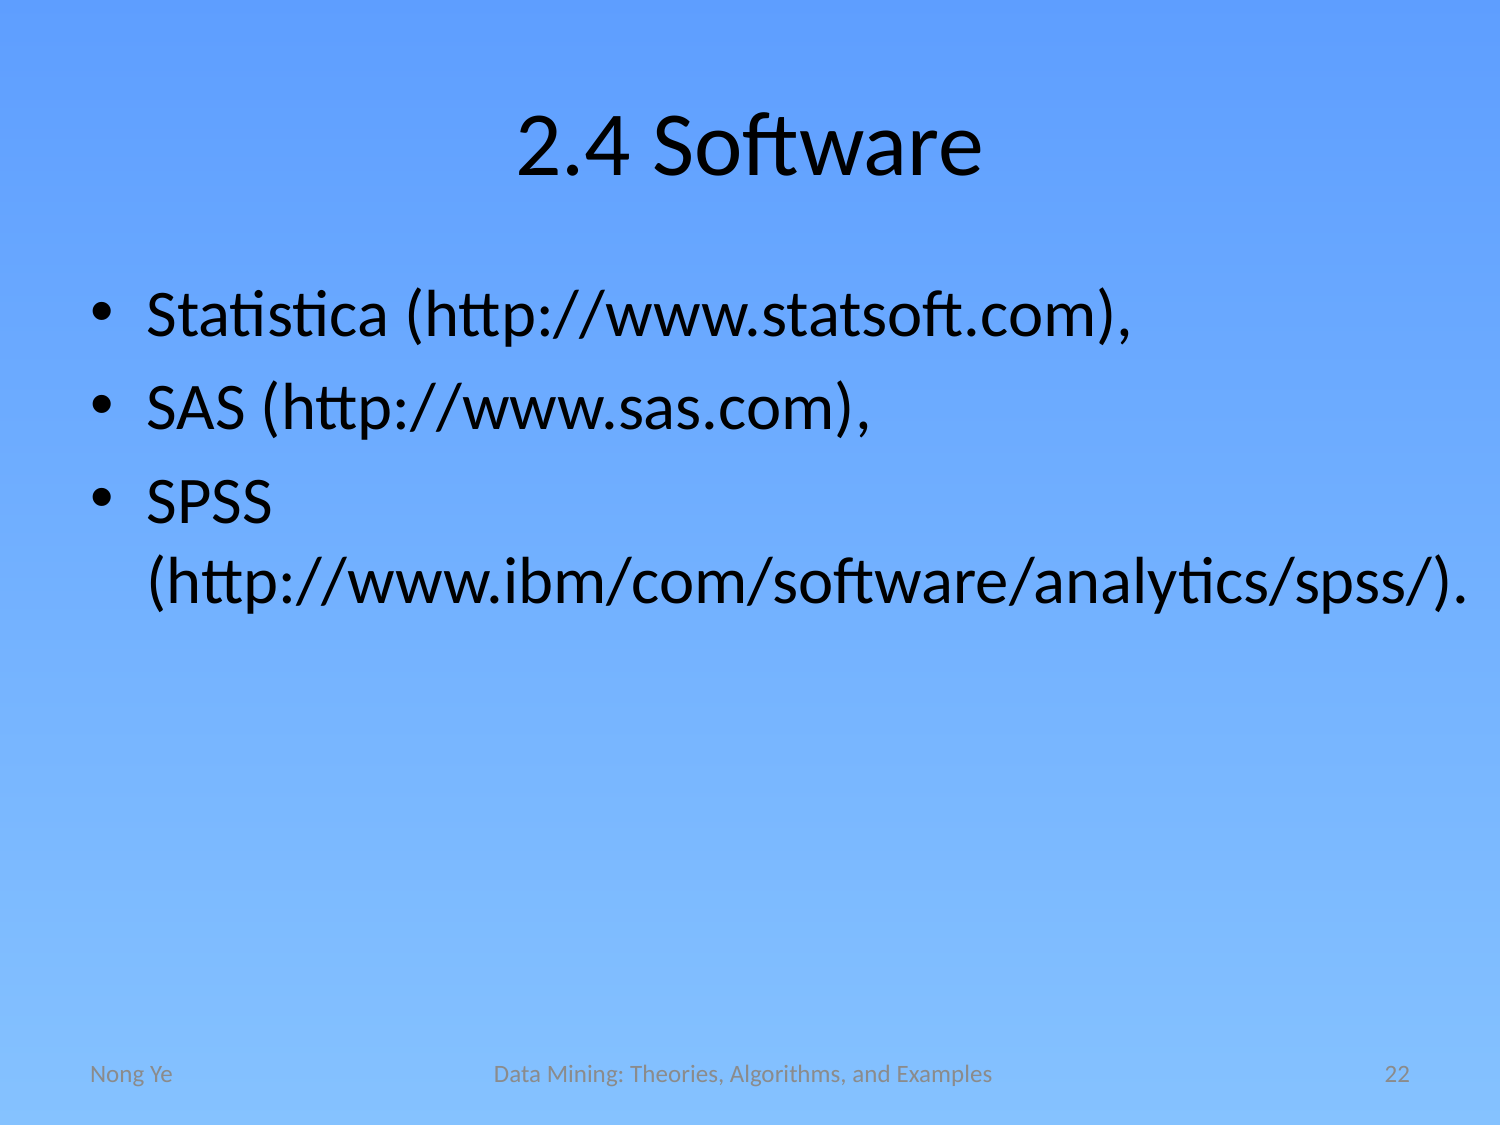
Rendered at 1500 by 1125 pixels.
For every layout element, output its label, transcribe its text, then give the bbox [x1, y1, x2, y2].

list Statistica (http://www.statsoft.com), SAS (http://www.sas.com), SPSS (http://www.ibm/com/software/analytics/spss/). [75, 262, 1500, 1005]
slide_number 22 [1074, 1042, 1425, 1103]
footer Data Mining: Theories, Algorithms, and Examples [450, 1042, 1038, 1103]
slide_number Nong Ye [75, 1042, 425, 1103]
title 2.4 Software [75, 45, 1425, 233]
